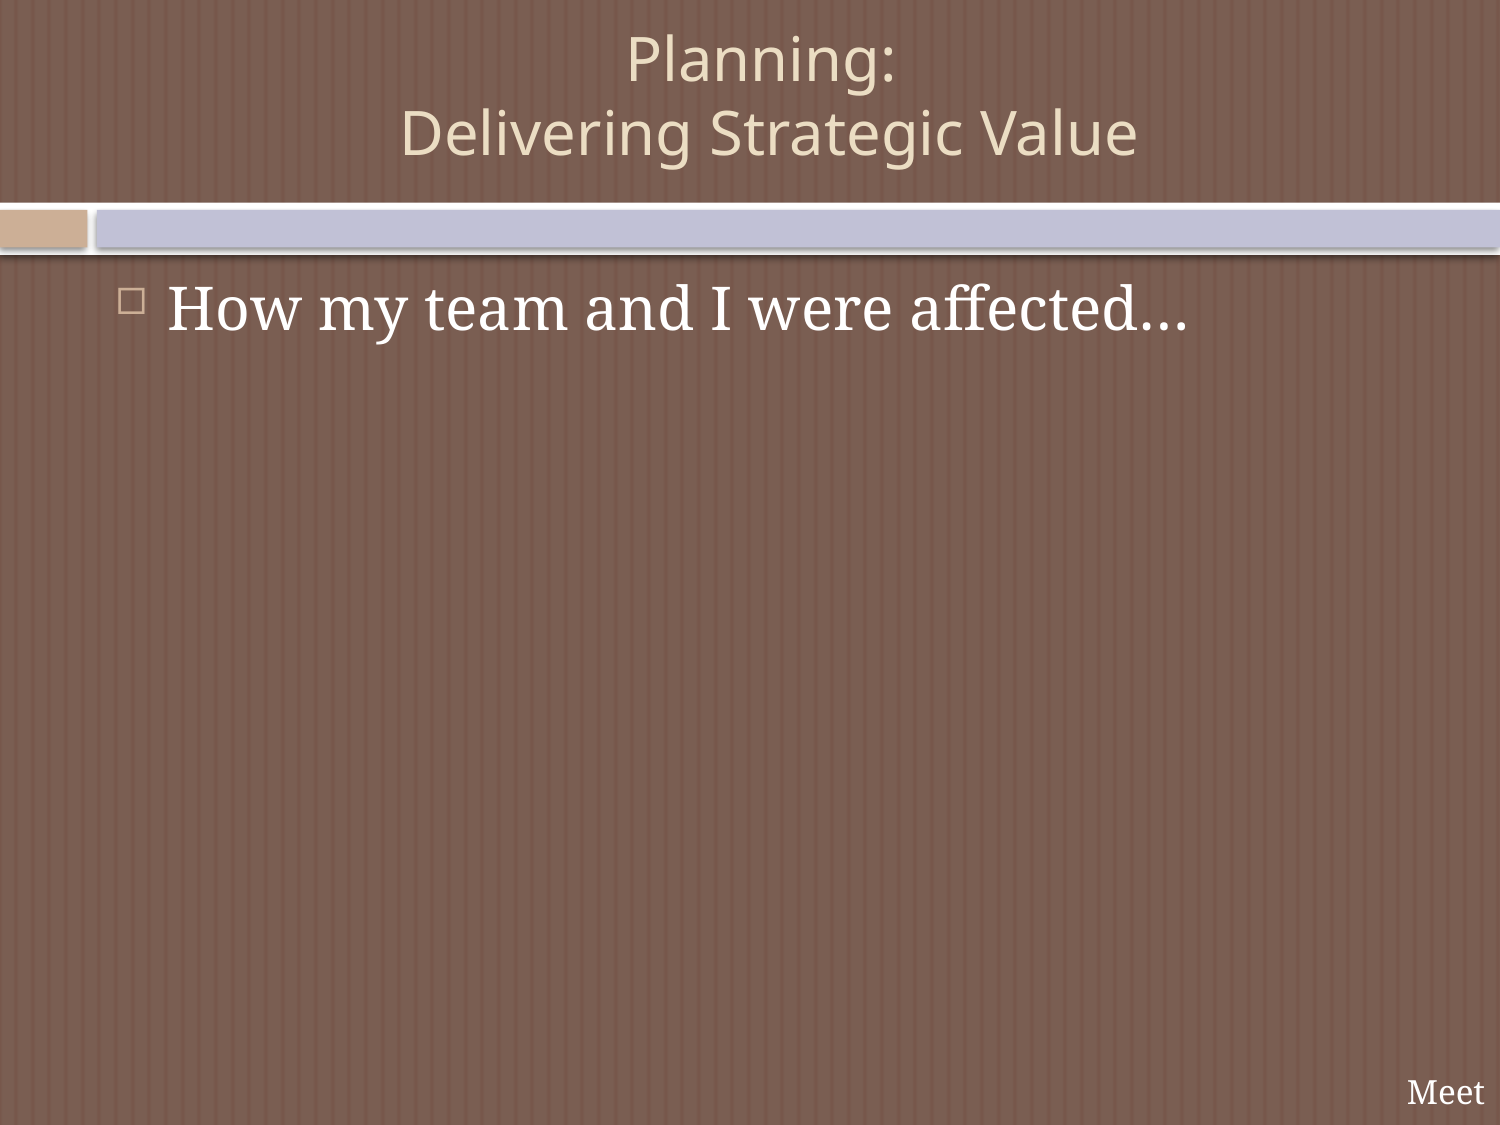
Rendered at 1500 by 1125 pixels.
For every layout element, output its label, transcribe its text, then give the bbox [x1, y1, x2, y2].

text_box Meet [1175, 1064, 1500, 1119]
list How my team and I were affected… [100, 262, 1439, 1001]
title Planning: Delivering Strategic Value [100, 12, 1439, 176]
